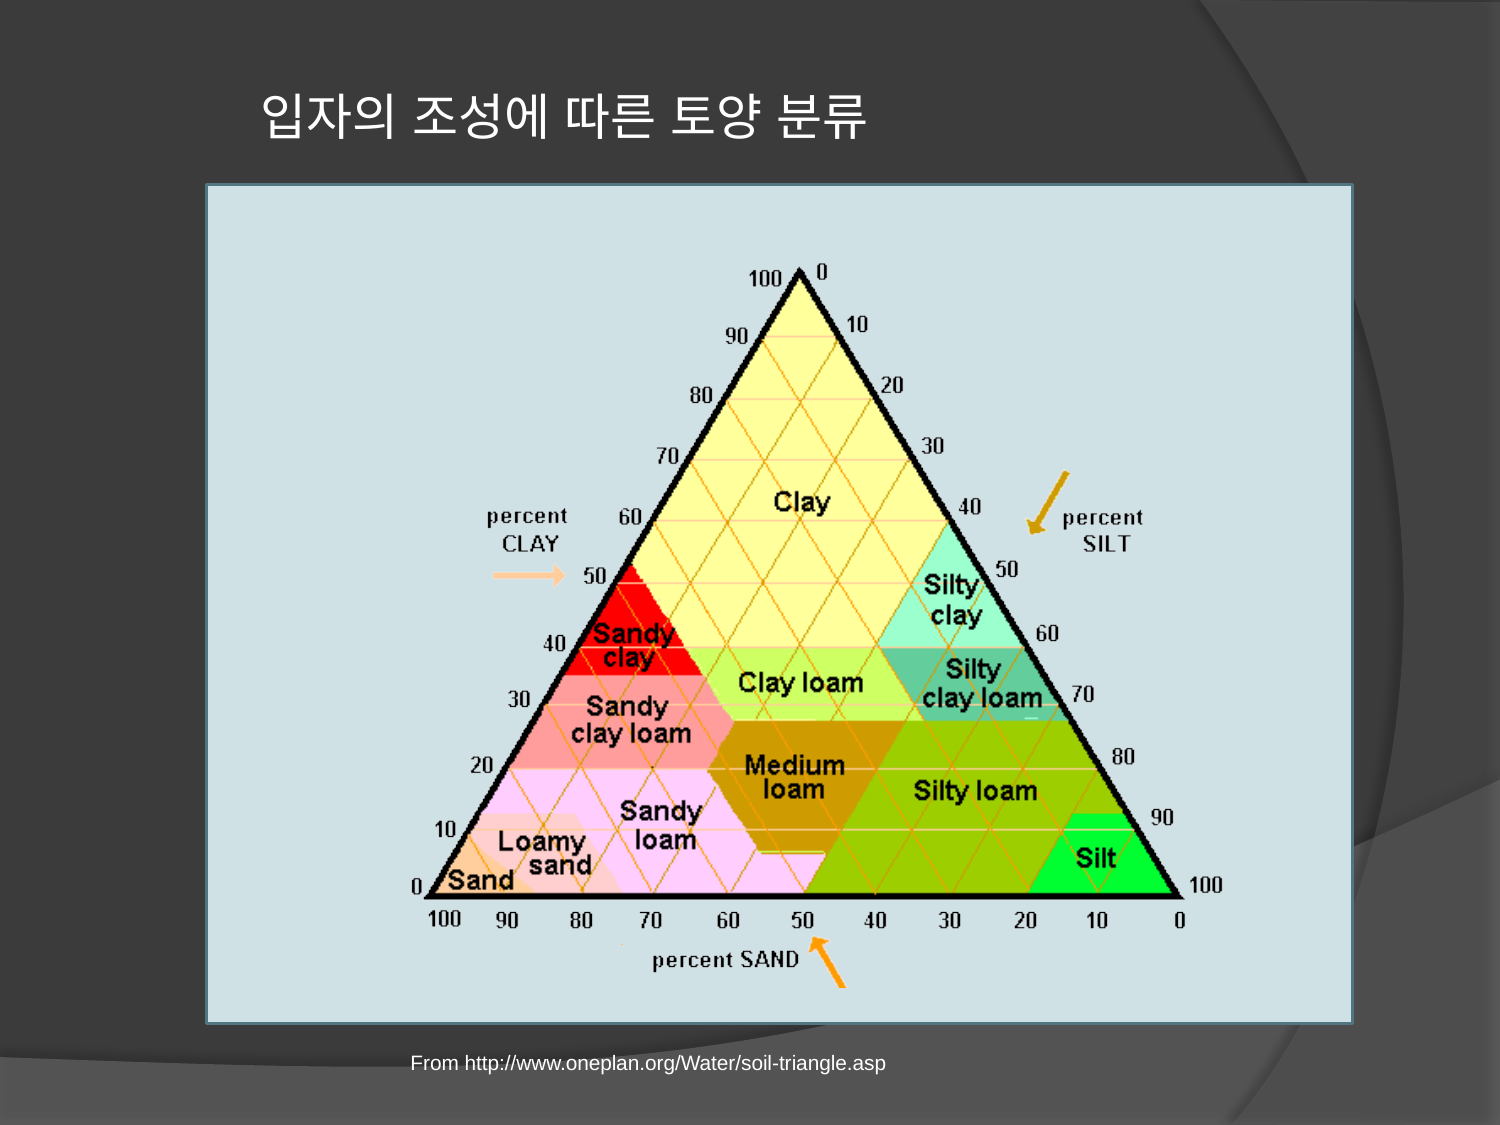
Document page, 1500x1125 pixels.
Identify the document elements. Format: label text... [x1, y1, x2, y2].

text_box From http://www.oneplan.org/Water/soil-triangle.asp [395, 1041, 1146, 1082]
picture [407, 255, 1232, 988]
text_box [205, 183, 1354, 1025]
text_box 입자의 조성에 따른 토양 분류 [245, 78, 884, 153]
